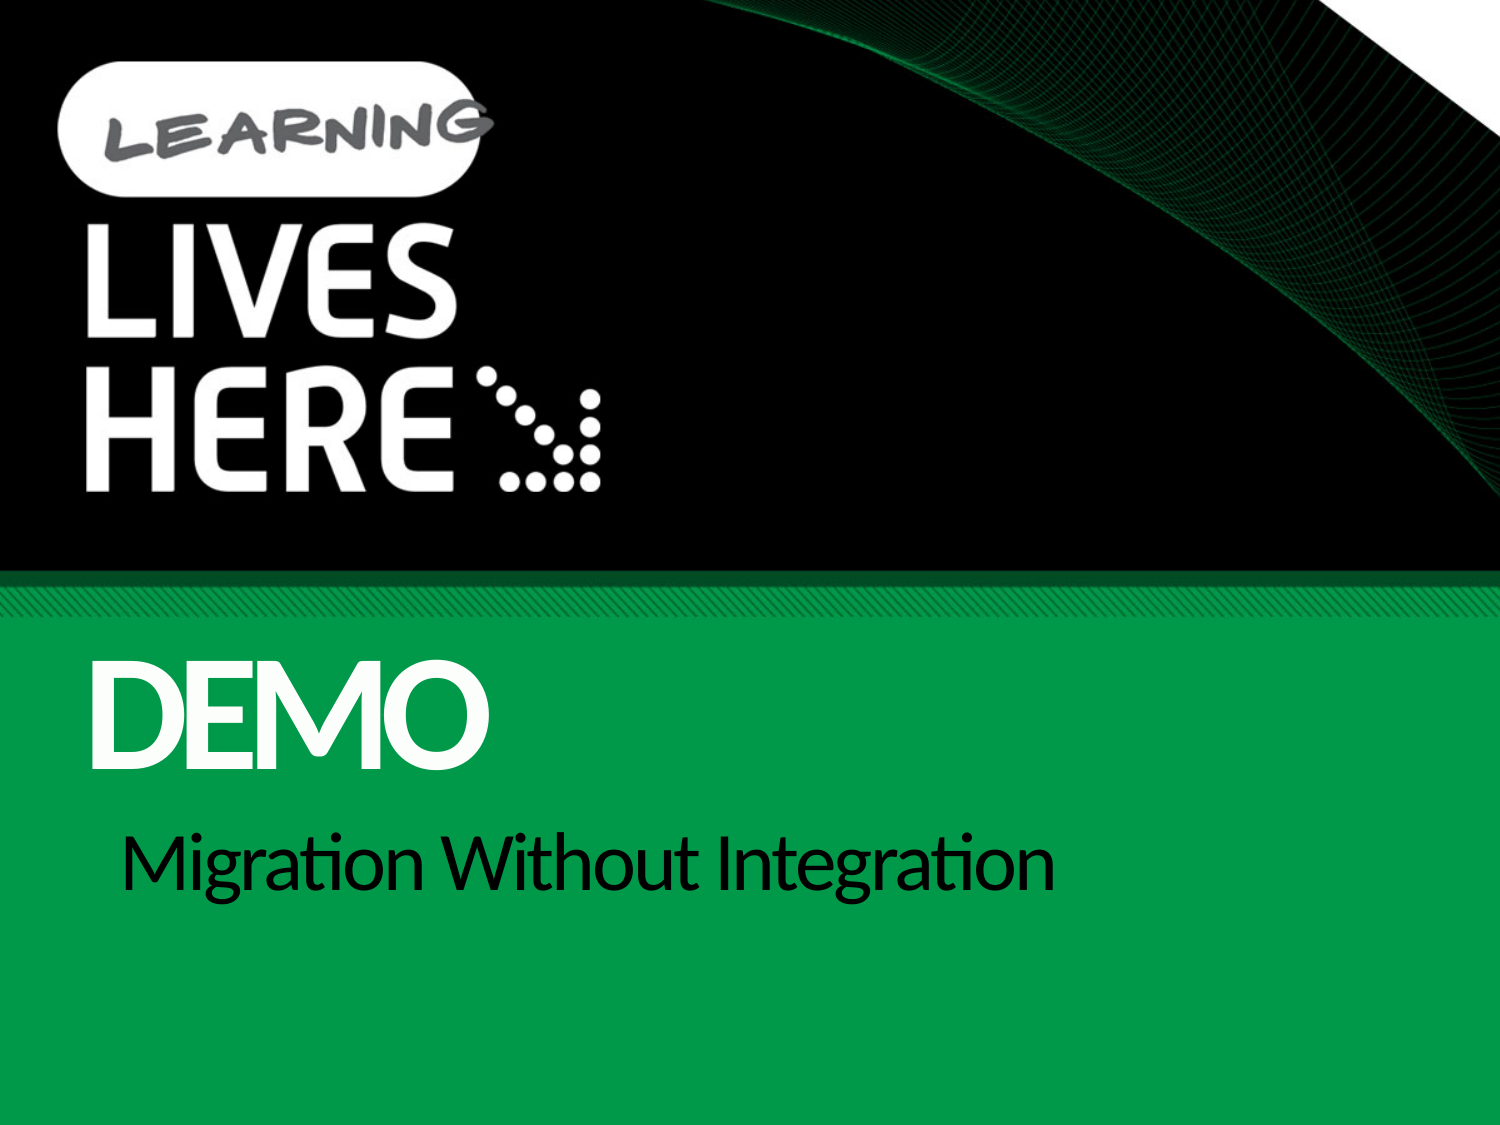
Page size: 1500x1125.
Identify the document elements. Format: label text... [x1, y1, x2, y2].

picture [0, 0, 1500, 1125]
list DEMO [83, 625, 1344, 800]
title Migration Without Integration [119, 818, 1375, 943]
